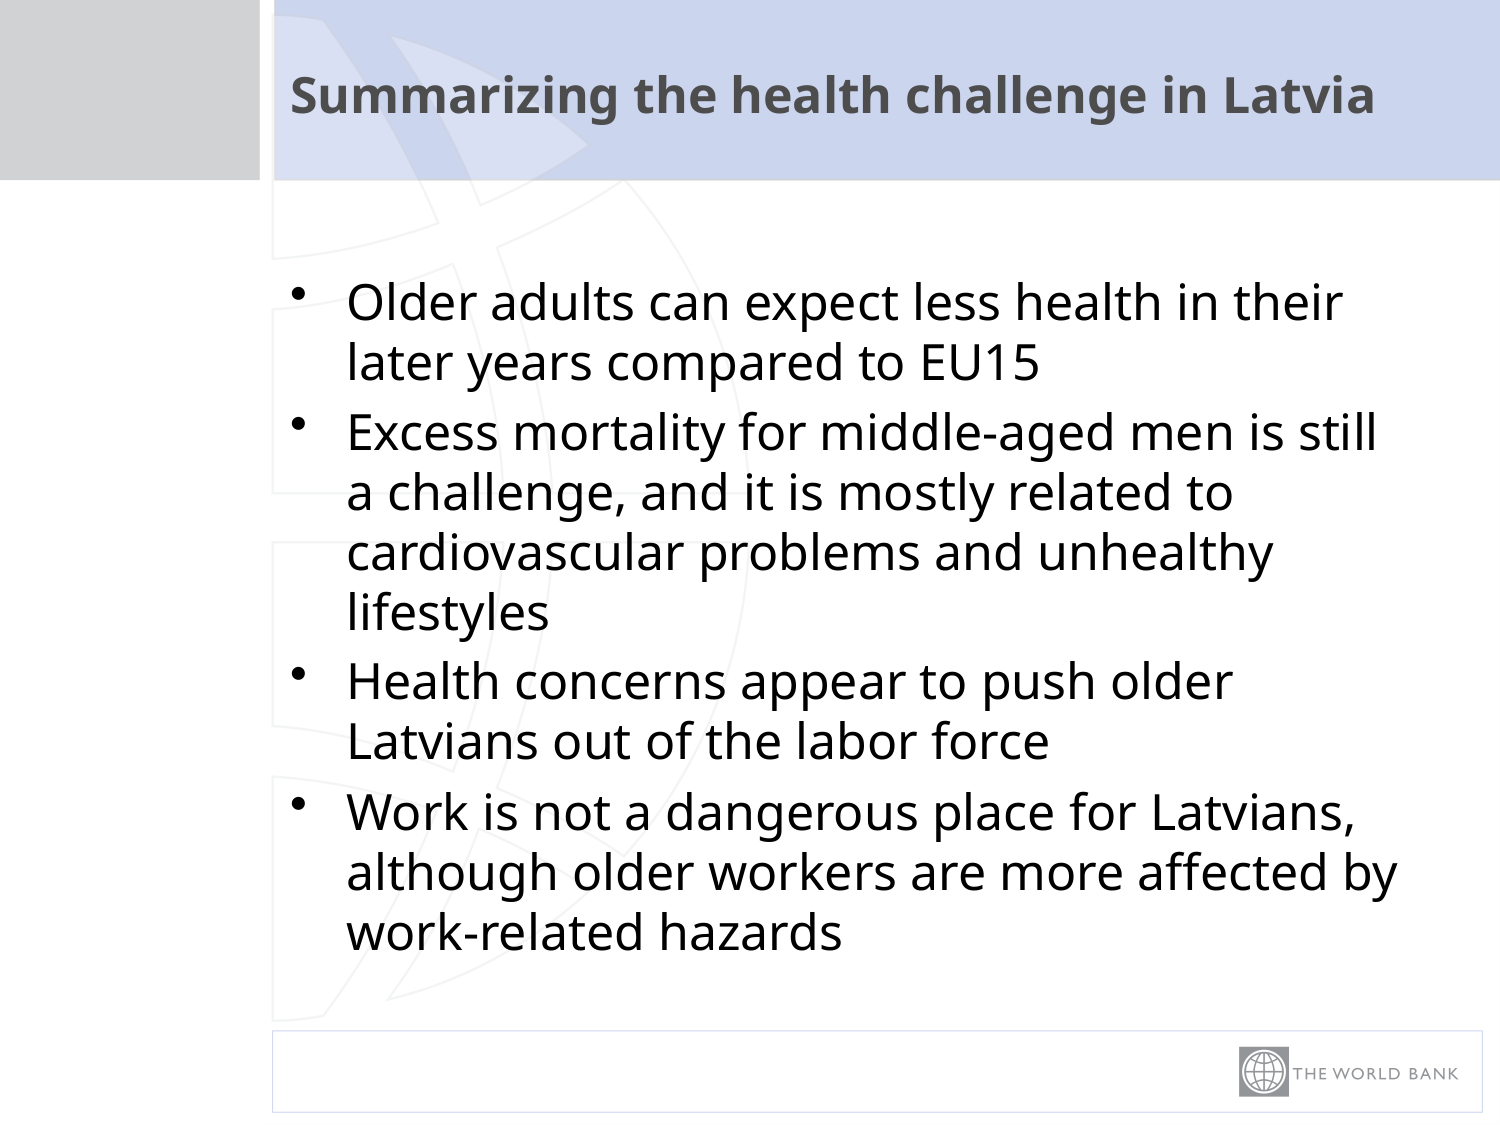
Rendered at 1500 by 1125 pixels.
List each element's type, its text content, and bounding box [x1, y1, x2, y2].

picture [0, 0, 1500, 1125]
list Older adults can expect less health in their later years compared to EU15 Excess mortality for middle-aged men is still a challenge, and it is mostly related to cardiovascular problems and unhealthy lifestyles Health concerns appear to push older Latvians out of the labor force Work is not a dangerous place for Latvians, although older workers are more affected by work-related hazards [275, 262, 1425, 1005]
title Summarizing the health challenge in Latvia [274, 0, 1500, 188]
